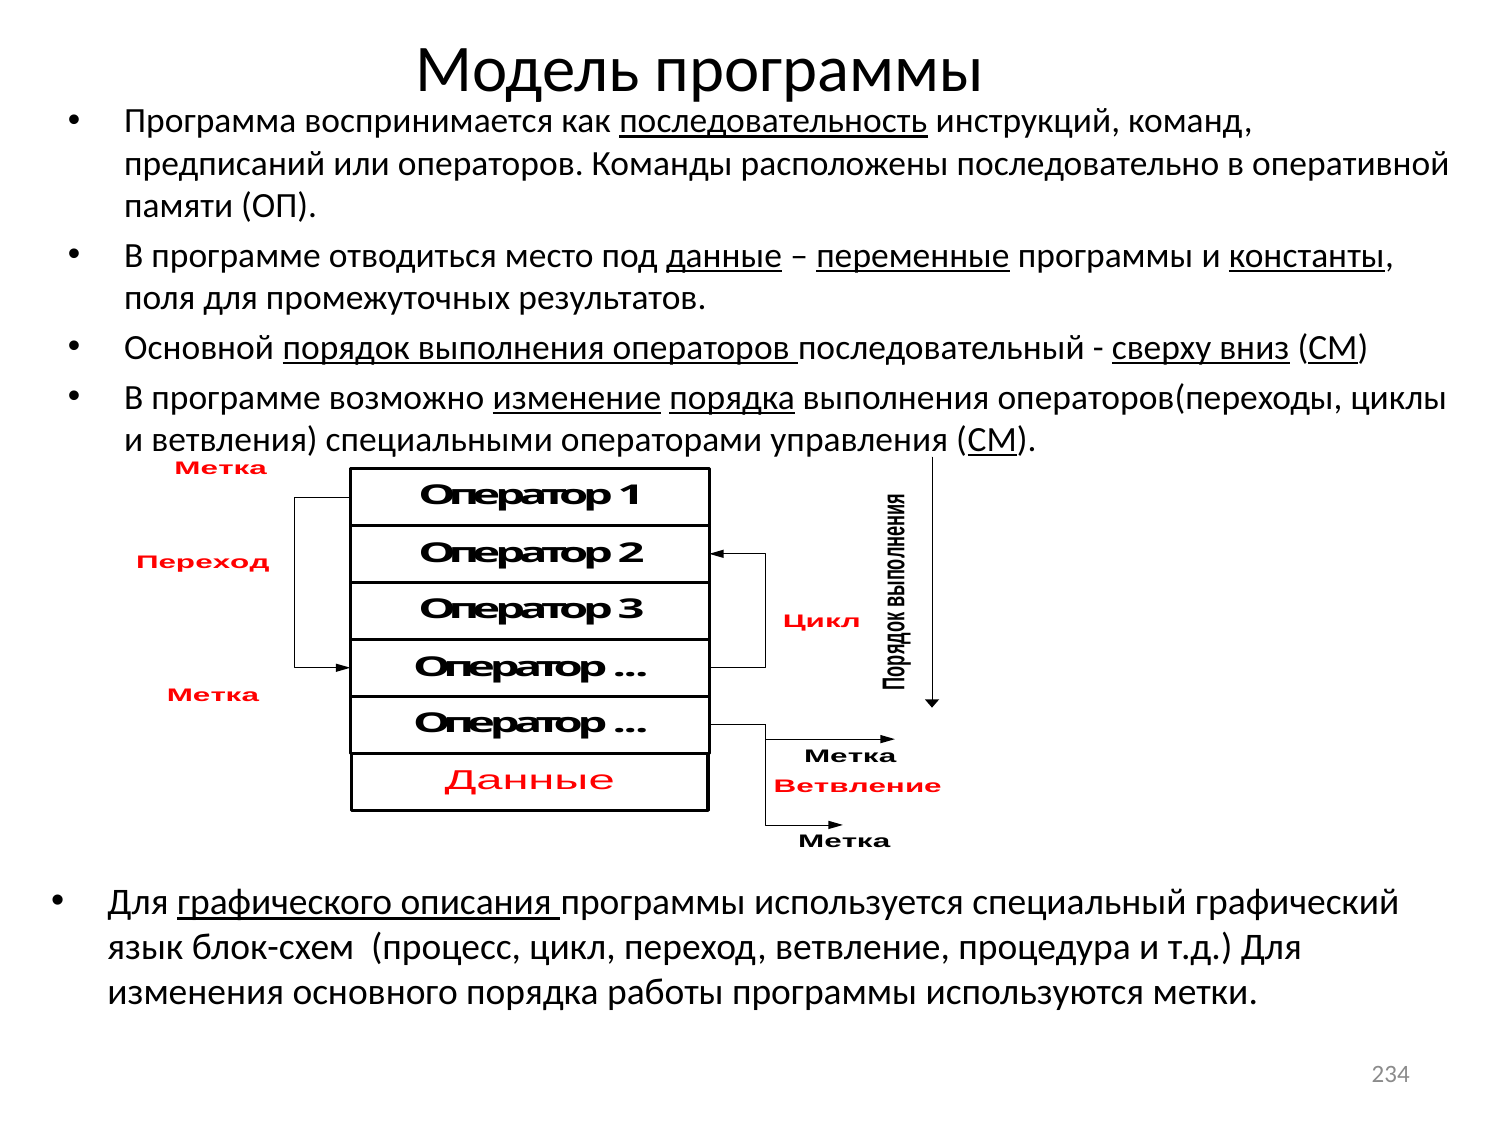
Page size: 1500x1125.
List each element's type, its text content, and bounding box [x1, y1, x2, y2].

title Модель программы [129, 0, 1270, 90]
slide_number 234 [1074, 1042, 1425, 1103]
text_box Для графического описания программы используется специальный графический язык блок-схем (процесс, цикл, переход, ветвление, процедура и т.д.) Для изменения основного порядка работы программы используются метки. [36, 869, 1431, 1024]
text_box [111, 432, 951, 870]
text_box Программа воспринимается как последовательность инструкций, команд, предписаний или операторов. Команды расположены последовательно в оперативной памяти (ОП). В программе отводиться место под данные – переменные программы и константы, поля для промежуточных результатов. Основной порядок выполнения операторов последовательный - сверху вниз (СМ) В программе возможно изменение порядка выполнения операторов(переходы, циклы и ветвления) специальными операторами управления (СМ). [53, 90, 1471, 468]
